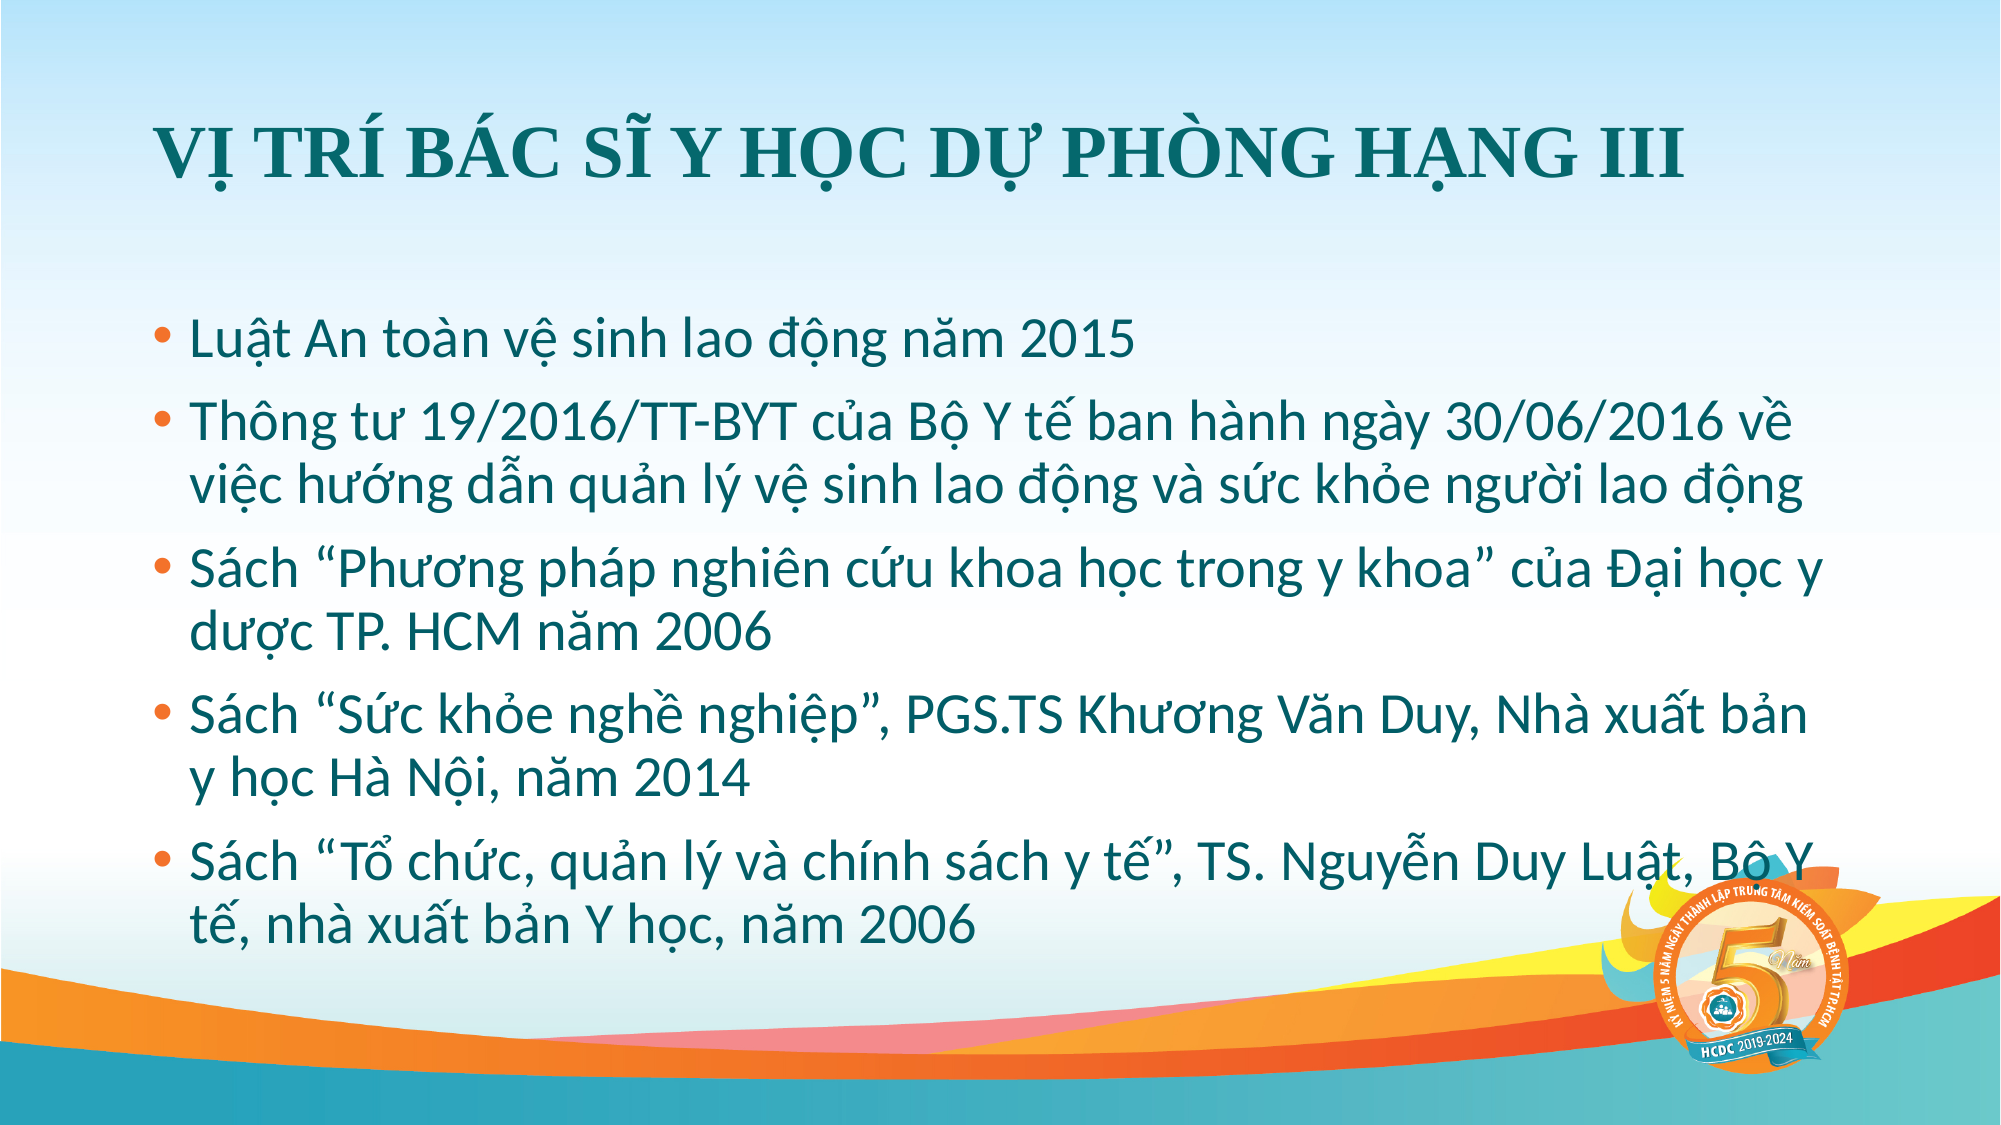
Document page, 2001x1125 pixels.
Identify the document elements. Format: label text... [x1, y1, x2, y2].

title VỊ TRÍ BÁC SĨ Y HỌC DỰ PHÒNG HẠNG III [137, 44, 1863, 262]
picture [0, 0, 2001, 1125]
list Luật An toàn vệ sinh lao động năm 2015 Thông tư 19/2016/TT-BYT của Bộ Y tế ban hành ngày 30/06/2016 về việc hướng dẫn quản lý vệ sinh lao động và sức khỏe người lao động Sách “Phương pháp nghiên cứu khoa học trong y khoa” của Đại học y dược TP. HCM năm 2006 Sách “Sức khỏe nghề nghiệp”, PGS.TS Khương Văn Duy, Nhà xuất bản y học Hà Nội, năm 2014 Sách “Tổ chức, quản lý và chính sách y tế”, TS. Nguyễn Duy Luật, Bộ Y tế, nhà xuất bản Y học, năm 2006 [137, 299, 1863, 1014]
